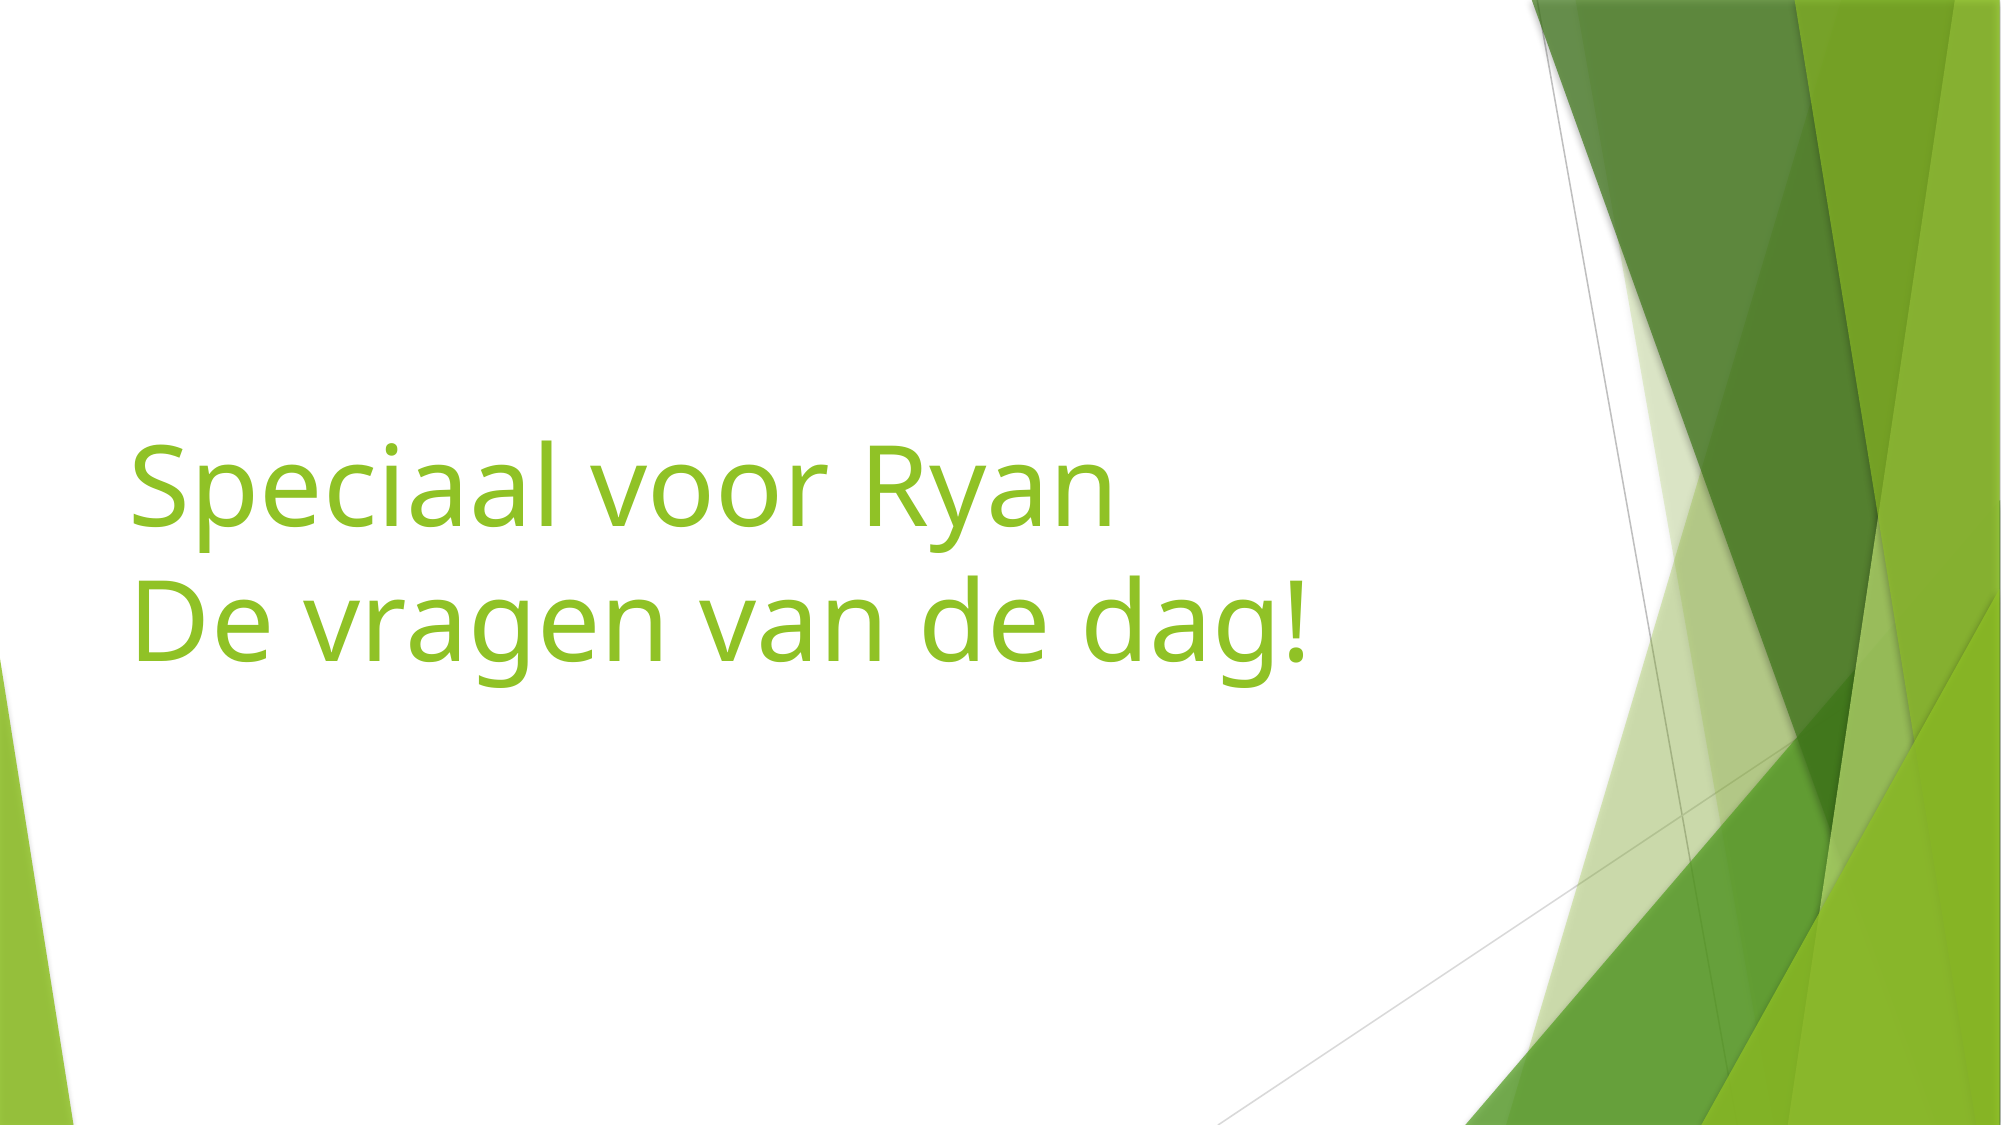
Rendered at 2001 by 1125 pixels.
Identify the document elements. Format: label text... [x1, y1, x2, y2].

title Speciaal voor Ryan De vragen van de dag! [114, 406, 1525, 624]
